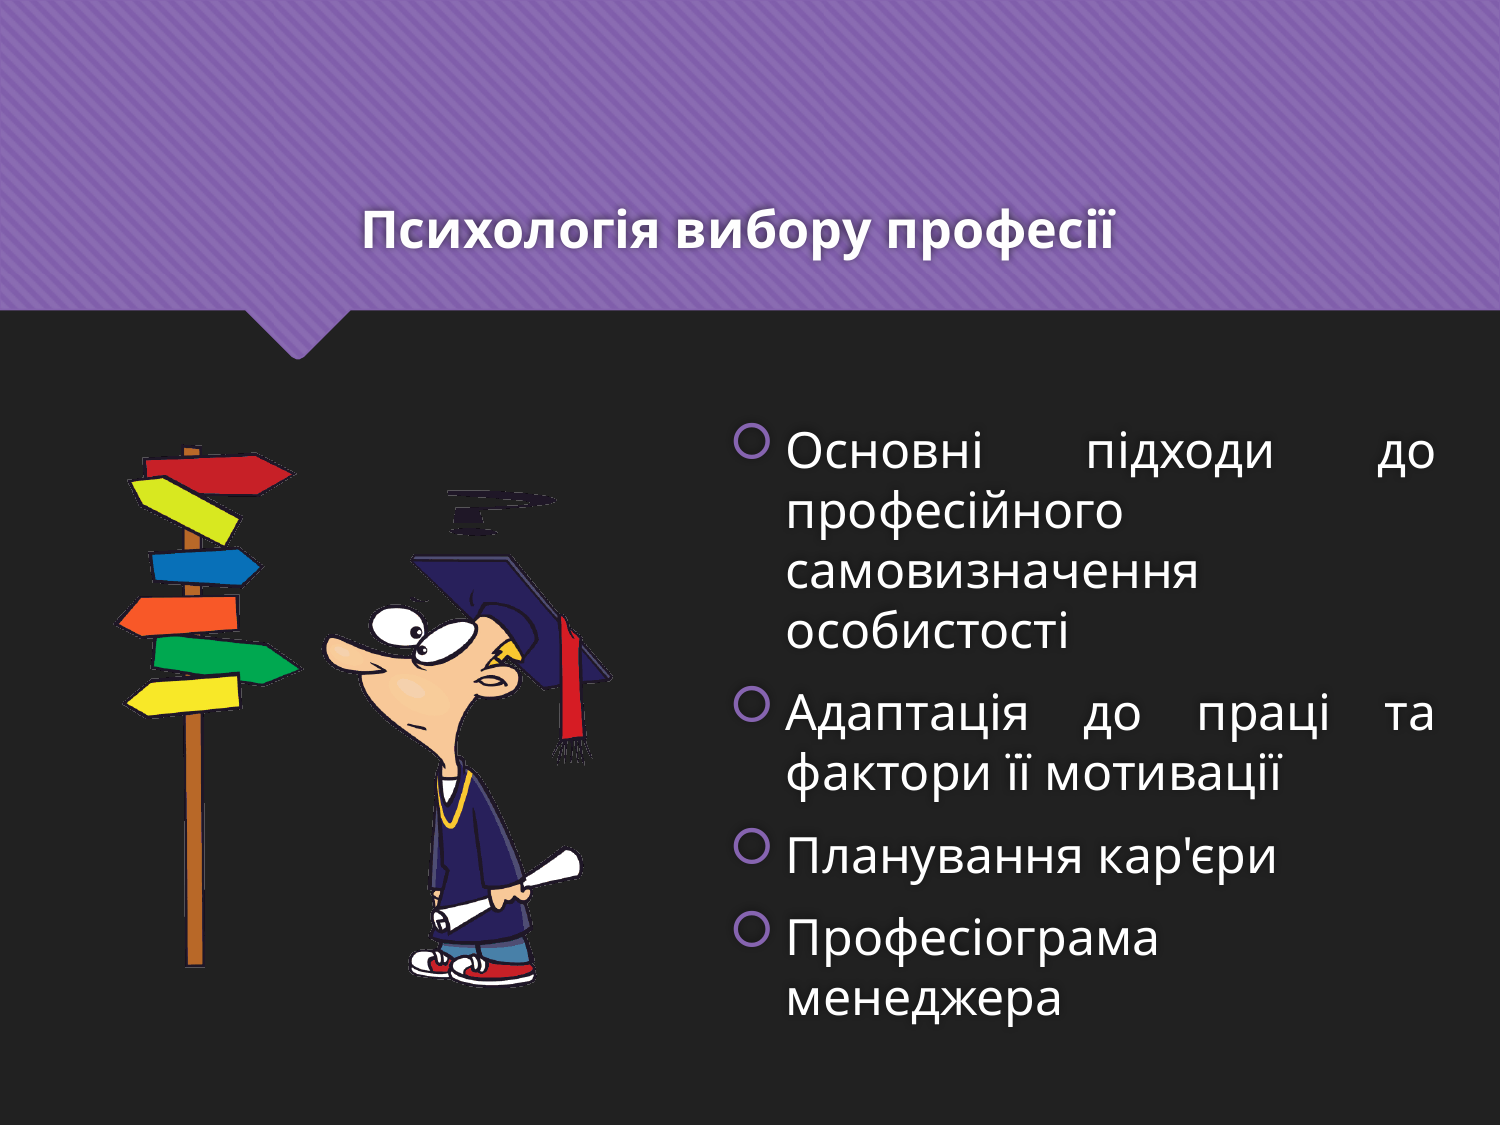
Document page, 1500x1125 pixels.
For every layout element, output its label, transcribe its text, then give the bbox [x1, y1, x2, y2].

picture [111, 444, 613, 988]
title Психологія вибору професії [41, 0, 1436, 267]
list Основні підходи до професійного самовизначення особистості Адаптація до праці та фактори її мотивації Планування кар'єри Професіограма менеджера [714, 385, 1453, 1059]
